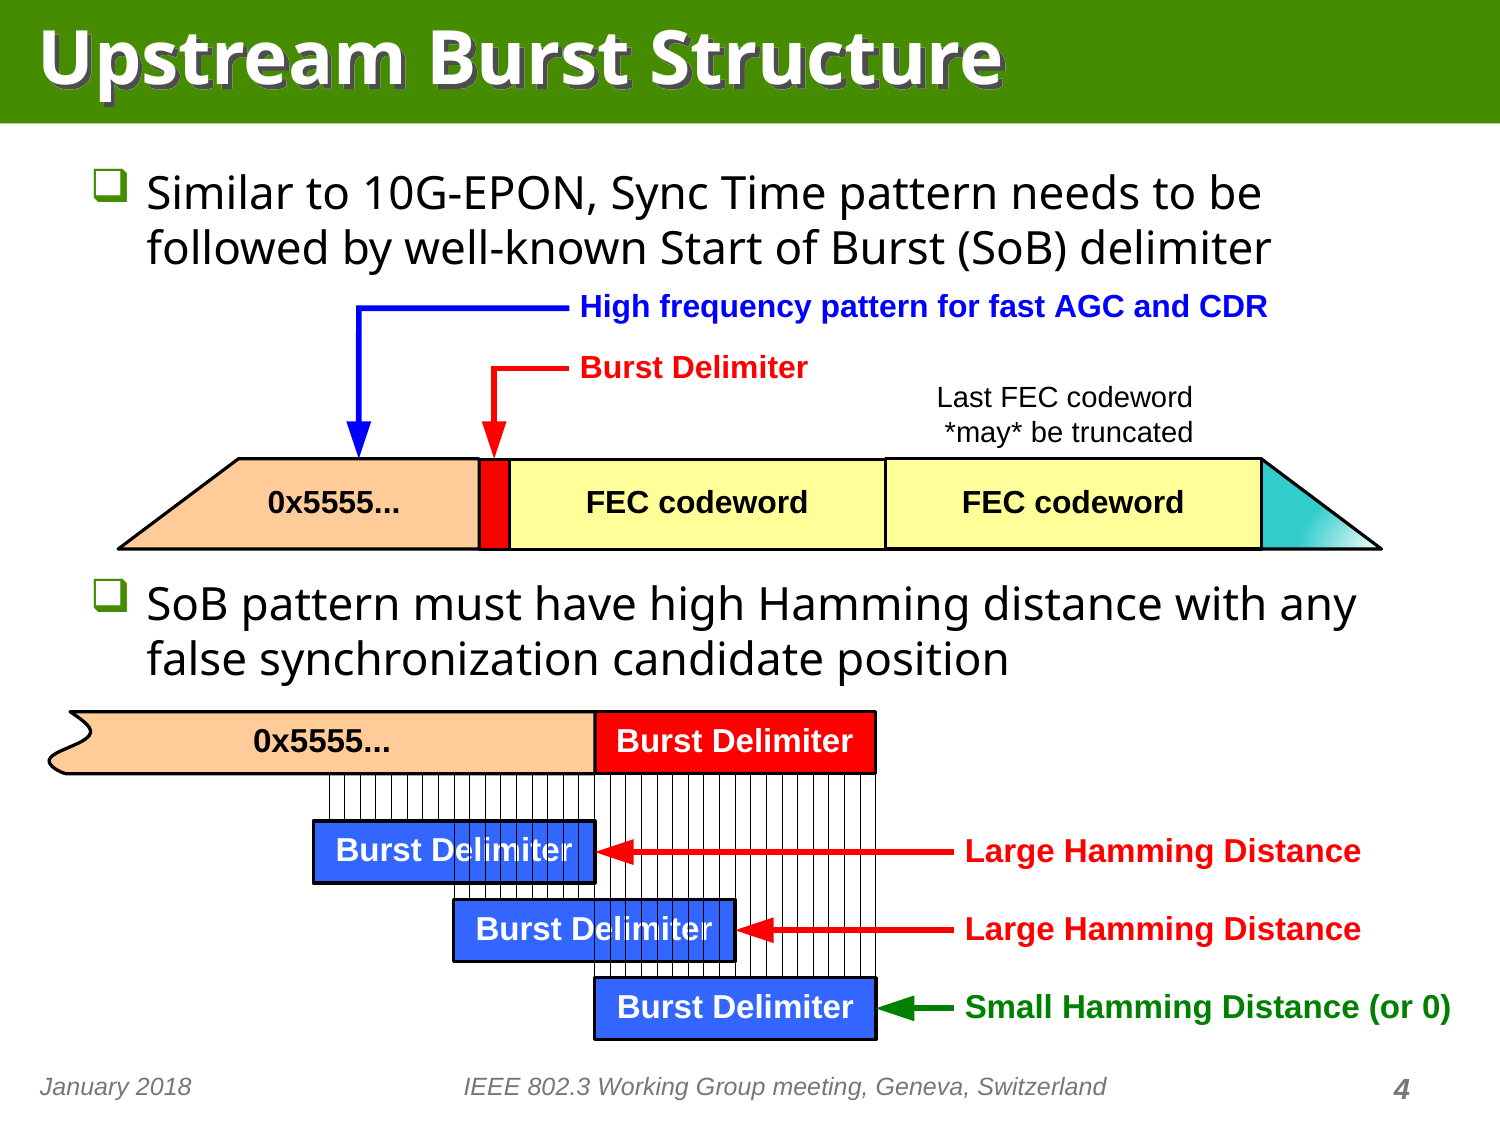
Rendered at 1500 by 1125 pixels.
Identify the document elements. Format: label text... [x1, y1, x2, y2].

slide_number 4 [1237, 1062, 1426, 1103]
picture [44, 706, 1456, 1045]
footer IEEE 802.3 Working Group meeting, Geneva, Switzerland [360, 1062, 1212, 1103]
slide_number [24, 1062, 337, 1103]
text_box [113, 281, 1387, 555]
title Upstream Burst Structure [37, 4, 1462, 105]
list Similar to 10G-EPON, Sync Time pattern needs to be followed by well-known Start of Burst (SoB) delimiter SoB pattern must have high Hamming distance with any false synchronization candidate position [75, 156, 1425, 705]
